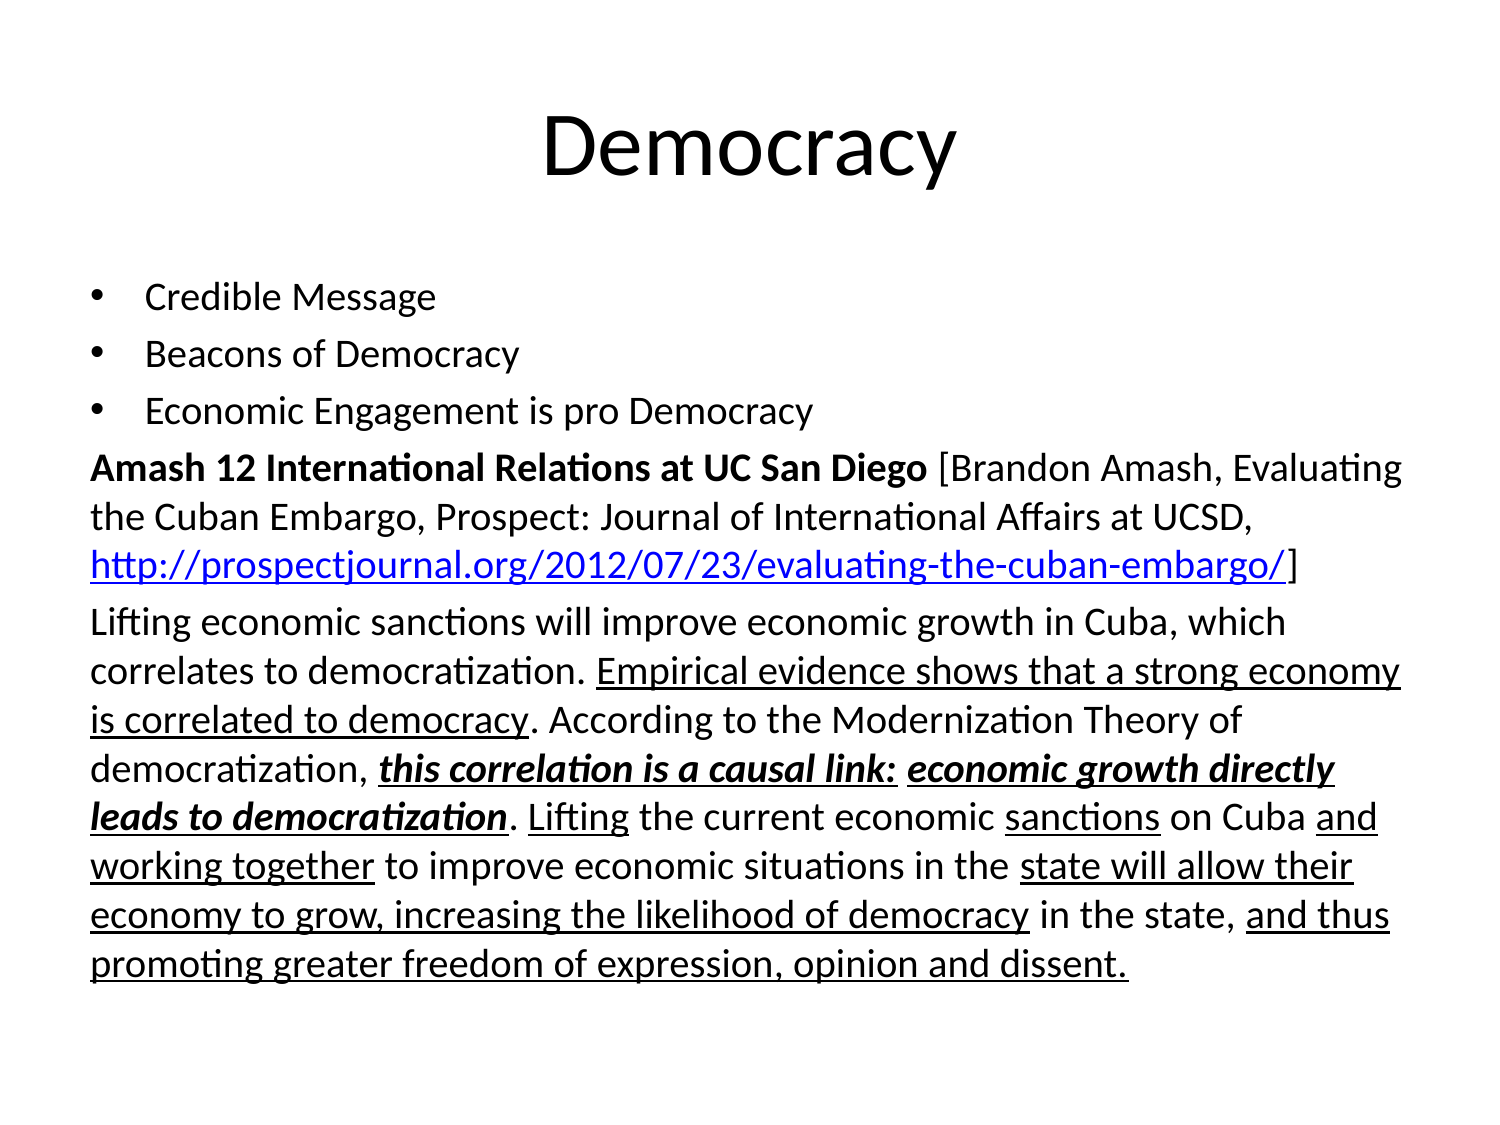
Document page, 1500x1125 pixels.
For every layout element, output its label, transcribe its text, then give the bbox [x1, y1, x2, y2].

list Credible Message Beacons of Democracy Economic Engagement is pro Democracy Amash 12 International Relations at UC San Diego [Brandon Amash, Evaluating the Cuban Embargo, Prospect: Journal of International Affairs at UCSD, http://prospectjournal.org/2012/07/23/evaluating-the-cuban-embargo/] Lifting economic sanctions will improve economic growth in Cuba, which correlates to democratization. Empirical evidence shows that a strong economy is correlated to democracy. According to the Modernization Theory of democratization, this correlation is a causal link: economic growth directly leads to democratization. Lifting the current economic sanctions on Cuba and working together to improve economic situations in the state will allow their economy to grow, increasing the likelihood of democracy in the state, and thus promoting greater freedom of expression, opinion and dissent. [75, 262, 1425, 1005]
title Democracy [75, 45, 1425, 233]
